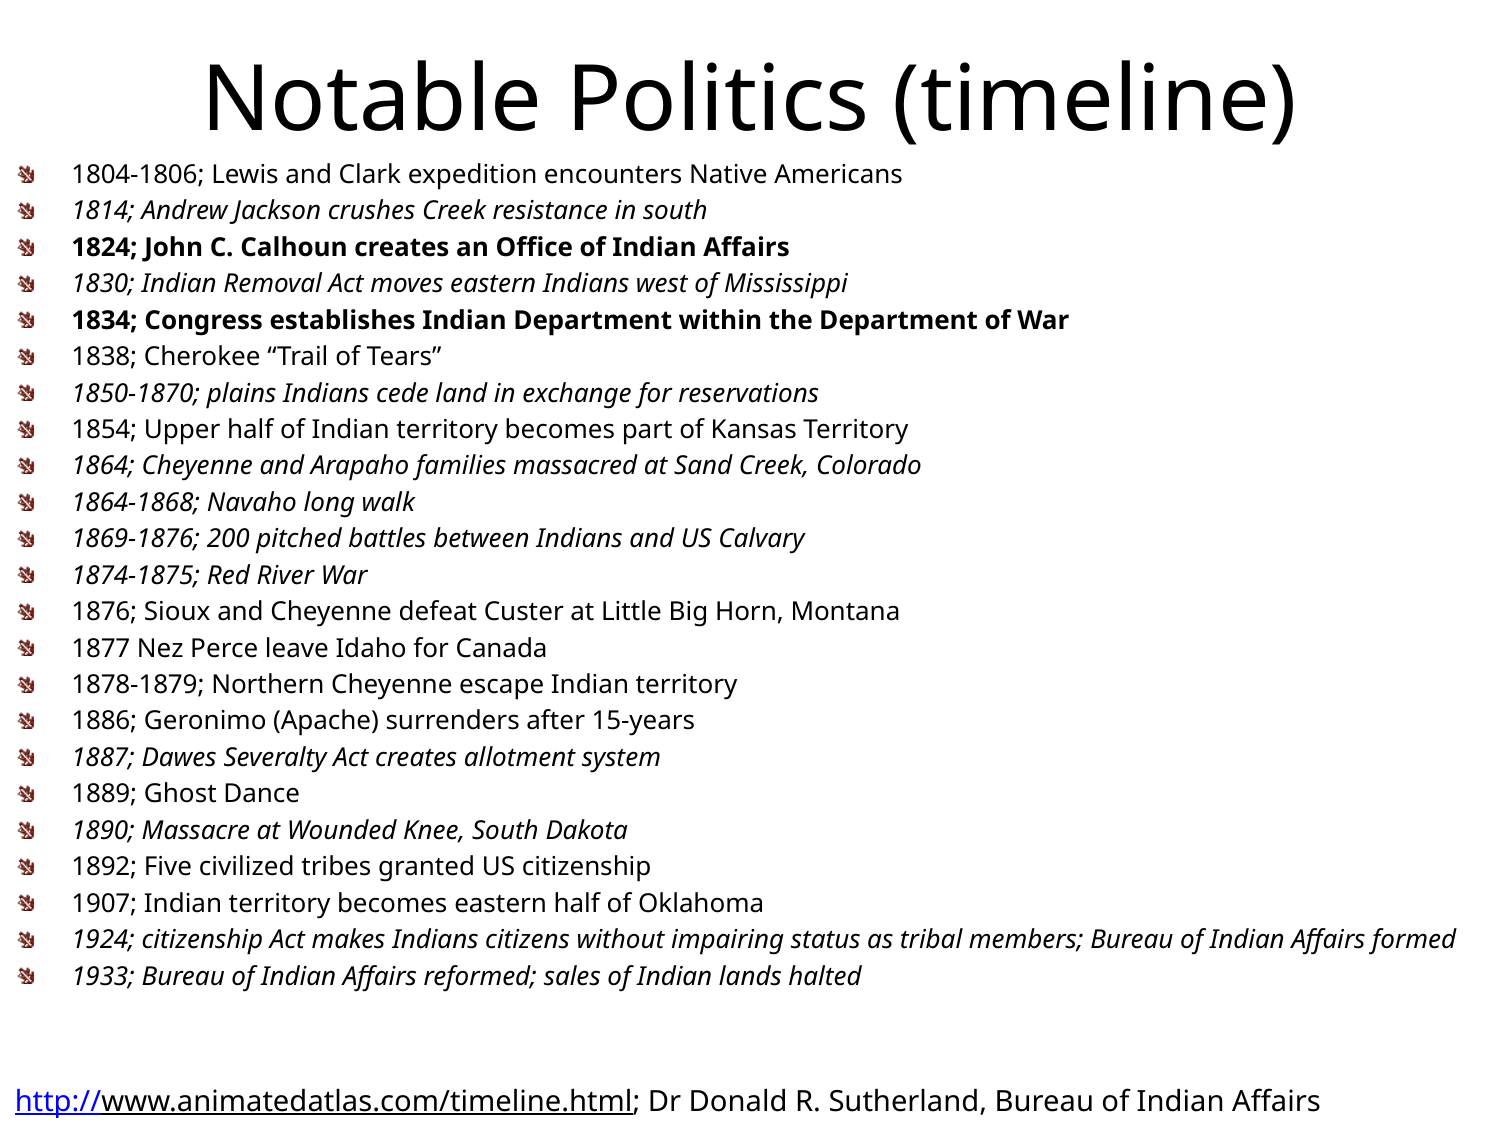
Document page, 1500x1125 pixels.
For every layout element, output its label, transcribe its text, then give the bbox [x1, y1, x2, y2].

text_box http://www.animatedatlas.com/timeline.html; Dr Donald R. Sutherland, Bureau of Indian Affairs [0, 1074, 1500, 1125]
picture [15, 455, 34, 474]
picture [15, 929, 34, 948]
picture [15, 163, 34, 183]
picture [15, 382, 34, 401]
picture [15, 273, 34, 292]
picture [15, 601, 34, 620]
picture [15, 491, 34, 511]
picture [15, 309, 34, 328]
picture [15, 528, 34, 547]
picture [15, 637, 34, 656]
title Notable Politics (timeline) [0, 0, 1500, 149]
picture [15, 674, 34, 693]
picture [15, 965, 34, 984]
picture [15, 200, 34, 219]
picture [15, 892, 34, 911]
picture [15, 418, 34, 438]
list 1804-1806; Lewis and Clark expedition encounters Native Americans 1814; Andrew Jackson crushes Creek resistance in south 1824; John C. Calhoun creates an Office of Indian Affairs 1830; Indian Removal Act moves eastern Indians west of Mississippi 1834; Congress establishes Indian Department within the Department of War 1838; Cherokee “Trail of Tears” 1850-1870; plains Indians cede land in exchange for reservations 1854; Upper half of Indian territory becomes part of Kansas Territory 1864; Cheyenne and Arapaho families massacred at Sand Creek, Colorado 1864-1868; Navaho long walk 1869-1876; 200 pitched battles between Indians and US Calvary 1874-1875; Red River War 1876; Sioux and Cheyenne defeat Custer at Little Big Horn, Montana 1877 Nez Perce leave Idaho for Canada 1878-1879; Northern Cheyenne escape Indian territory 1886; Geronimo (Apache) surrenders after 15-years 1887; Dawes Severalty Act creates allotment system 1889; Ghost Dance 1890; Massacre at Wounded Knee, South Dakota 1892; Five civilized tribes granted US citizenship 1907; Indian territory becomes eastern half of Oklahoma 1924; citizenship Act makes Indians citizens without impairing status as tribal members; Bureau of Indian Affairs formed 1933; Bureau of Indian Affairs reformed; sales of Indian lands halted [0, 149, 1500, 1074]
picture [15, 236, 34, 256]
picture [15, 783, 34, 802]
picture [15, 346, 34, 365]
picture [15, 856, 34, 875]
picture [15, 710, 34, 729]
picture [15, 746, 34, 766]
picture [15, 564, 34, 583]
picture [15, 819, 34, 839]
